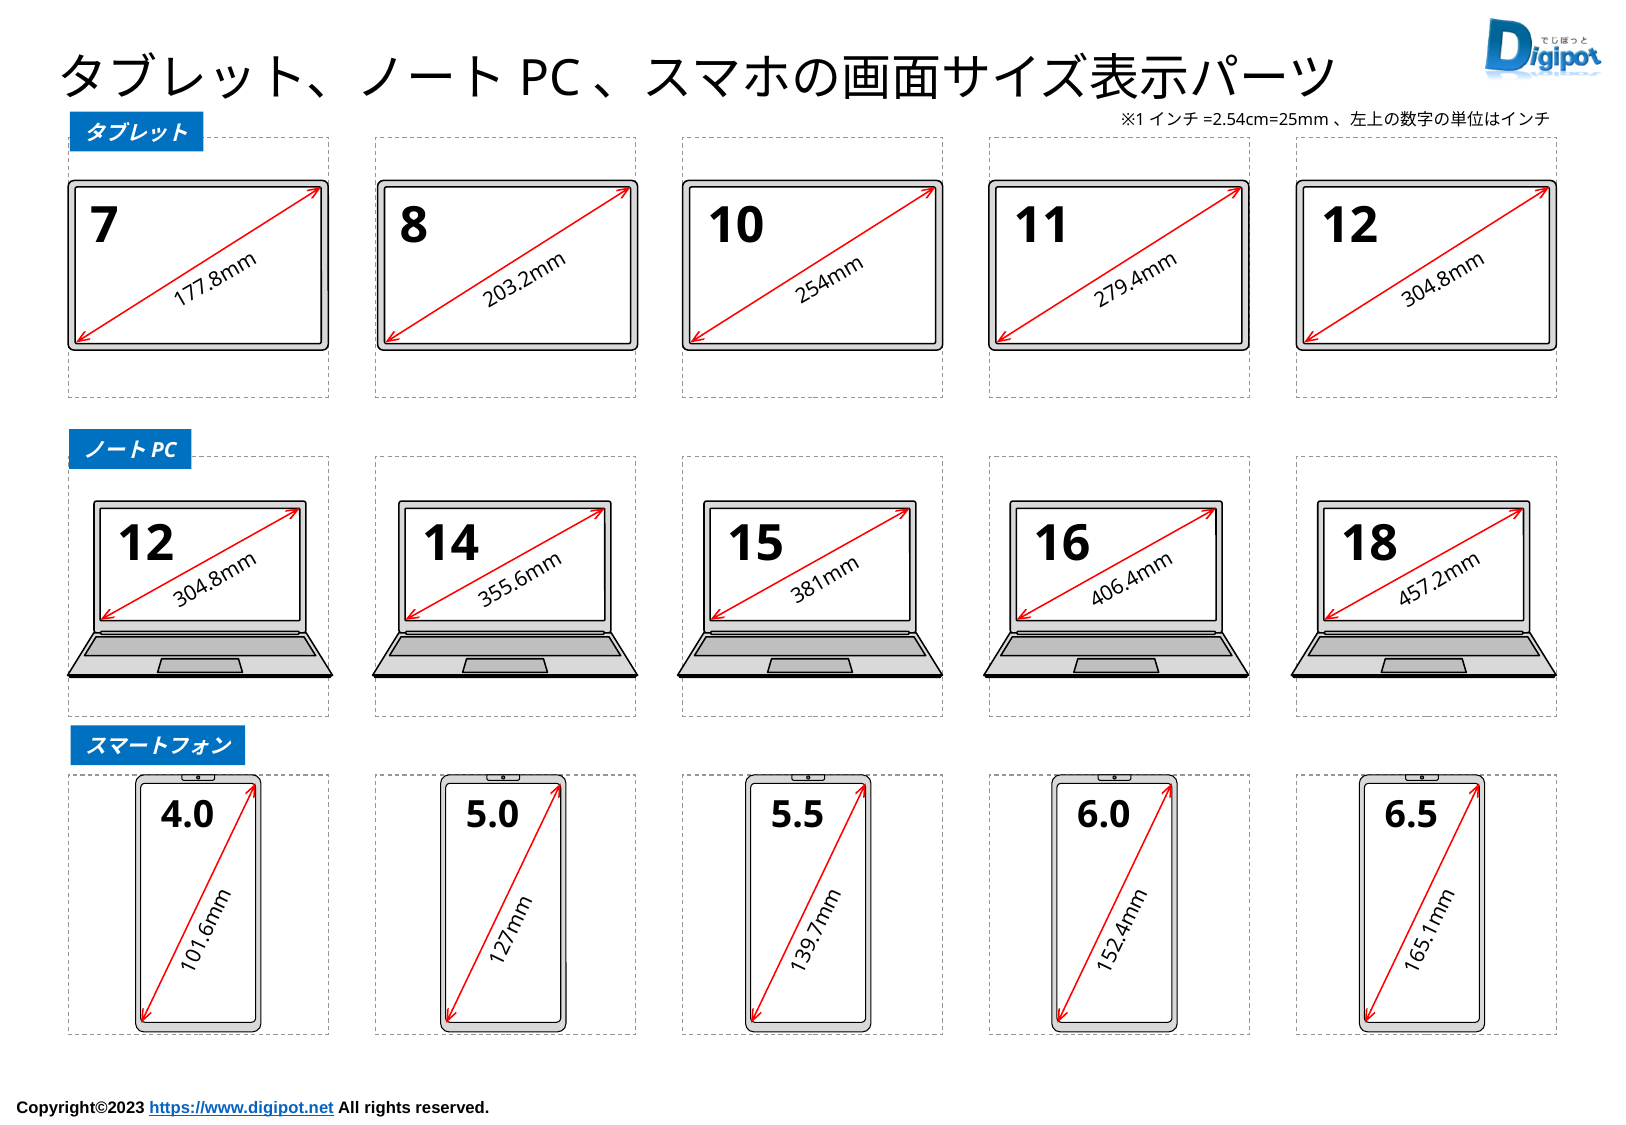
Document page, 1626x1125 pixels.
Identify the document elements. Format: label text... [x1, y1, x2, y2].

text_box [988, 180, 1249, 351]
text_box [67, 500, 333, 678]
text_box ※1インチ=2.54cm=25mm、左上の数字の単位はインチ [1106, 101, 1566, 137]
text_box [372, 500, 638, 678]
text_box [377, 180, 638, 351]
text_box タブレット [69, 111, 204, 152]
text_box ノートPC [69, 429, 192, 469]
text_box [1291, 500, 1557, 678]
picture [1485, 18, 1602, 82]
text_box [68, 180, 329, 351]
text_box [682, 180, 943, 351]
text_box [135, 774, 261, 1032]
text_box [1051, 774, 1178, 1032]
text_box タブレット、ノートPC、スマホの画面サイズ表示パーツ [43, 38, 1354, 113]
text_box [1296, 180, 1557, 351]
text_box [677, 500, 943, 678]
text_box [745, 774, 871, 1032]
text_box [440, 774, 566, 1032]
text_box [1359, 774, 1485, 1032]
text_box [983, 500, 1249, 678]
text_box スマートフォン [70, 725, 246, 766]
